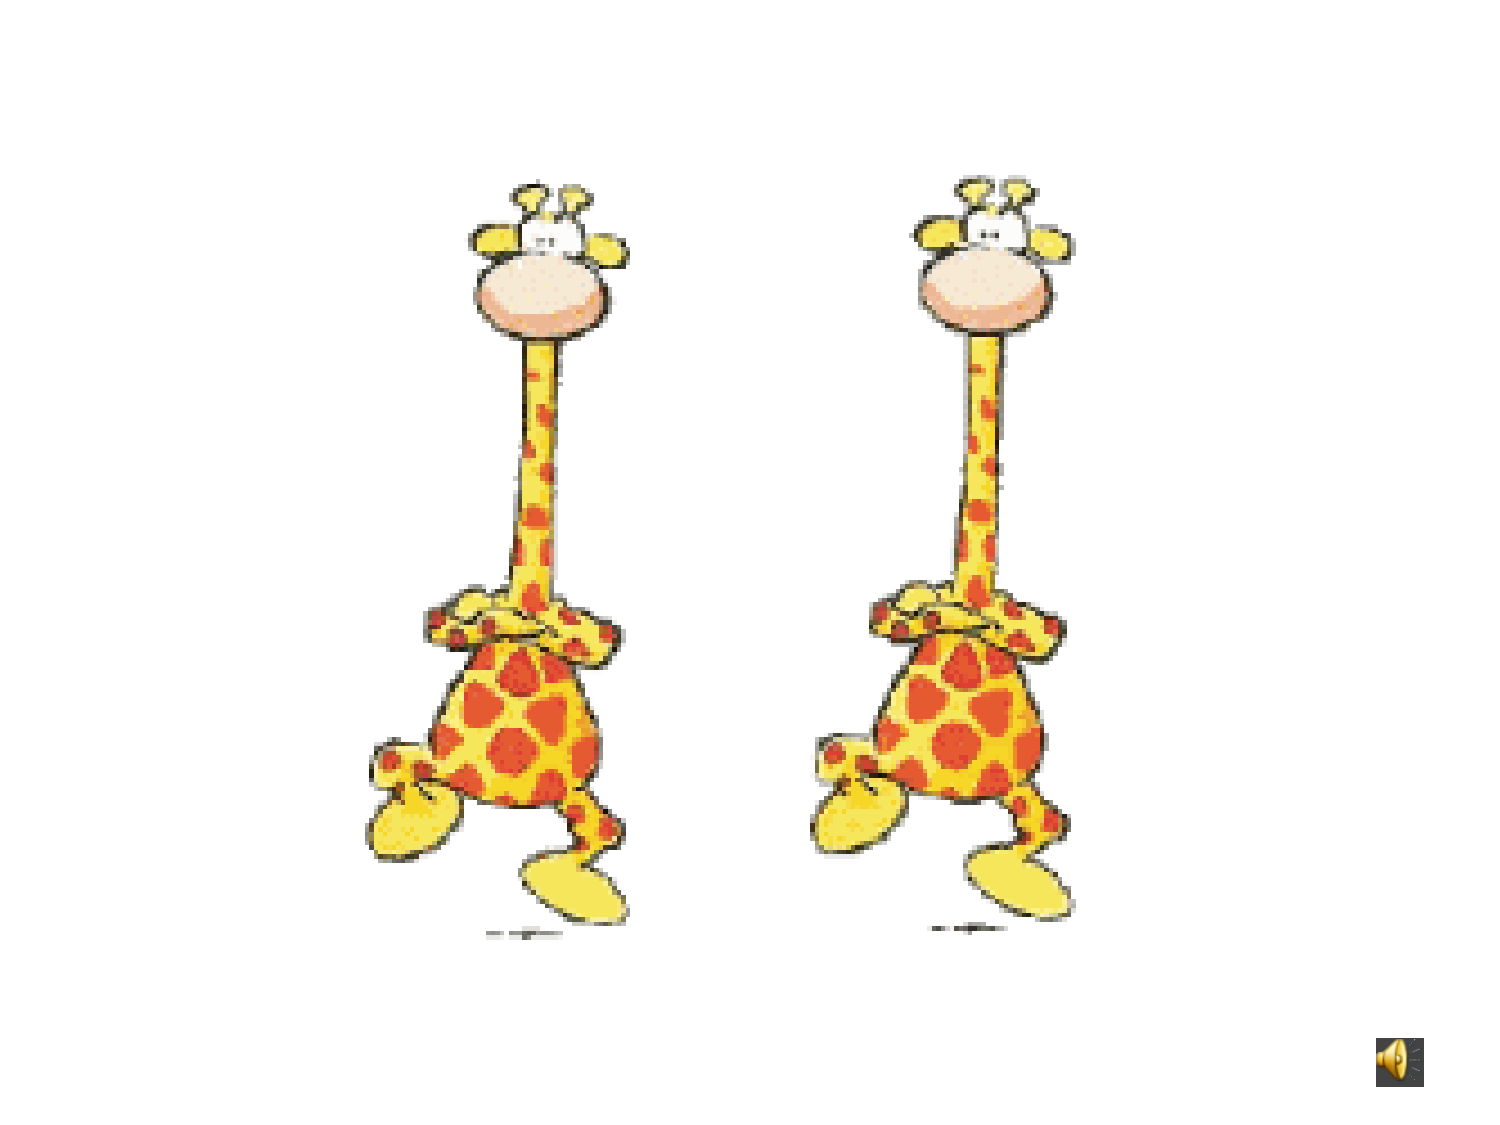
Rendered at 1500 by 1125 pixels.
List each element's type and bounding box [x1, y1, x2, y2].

picture [257, 175, 1229, 985]
picture [1374, 1037, 1426, 1088]
